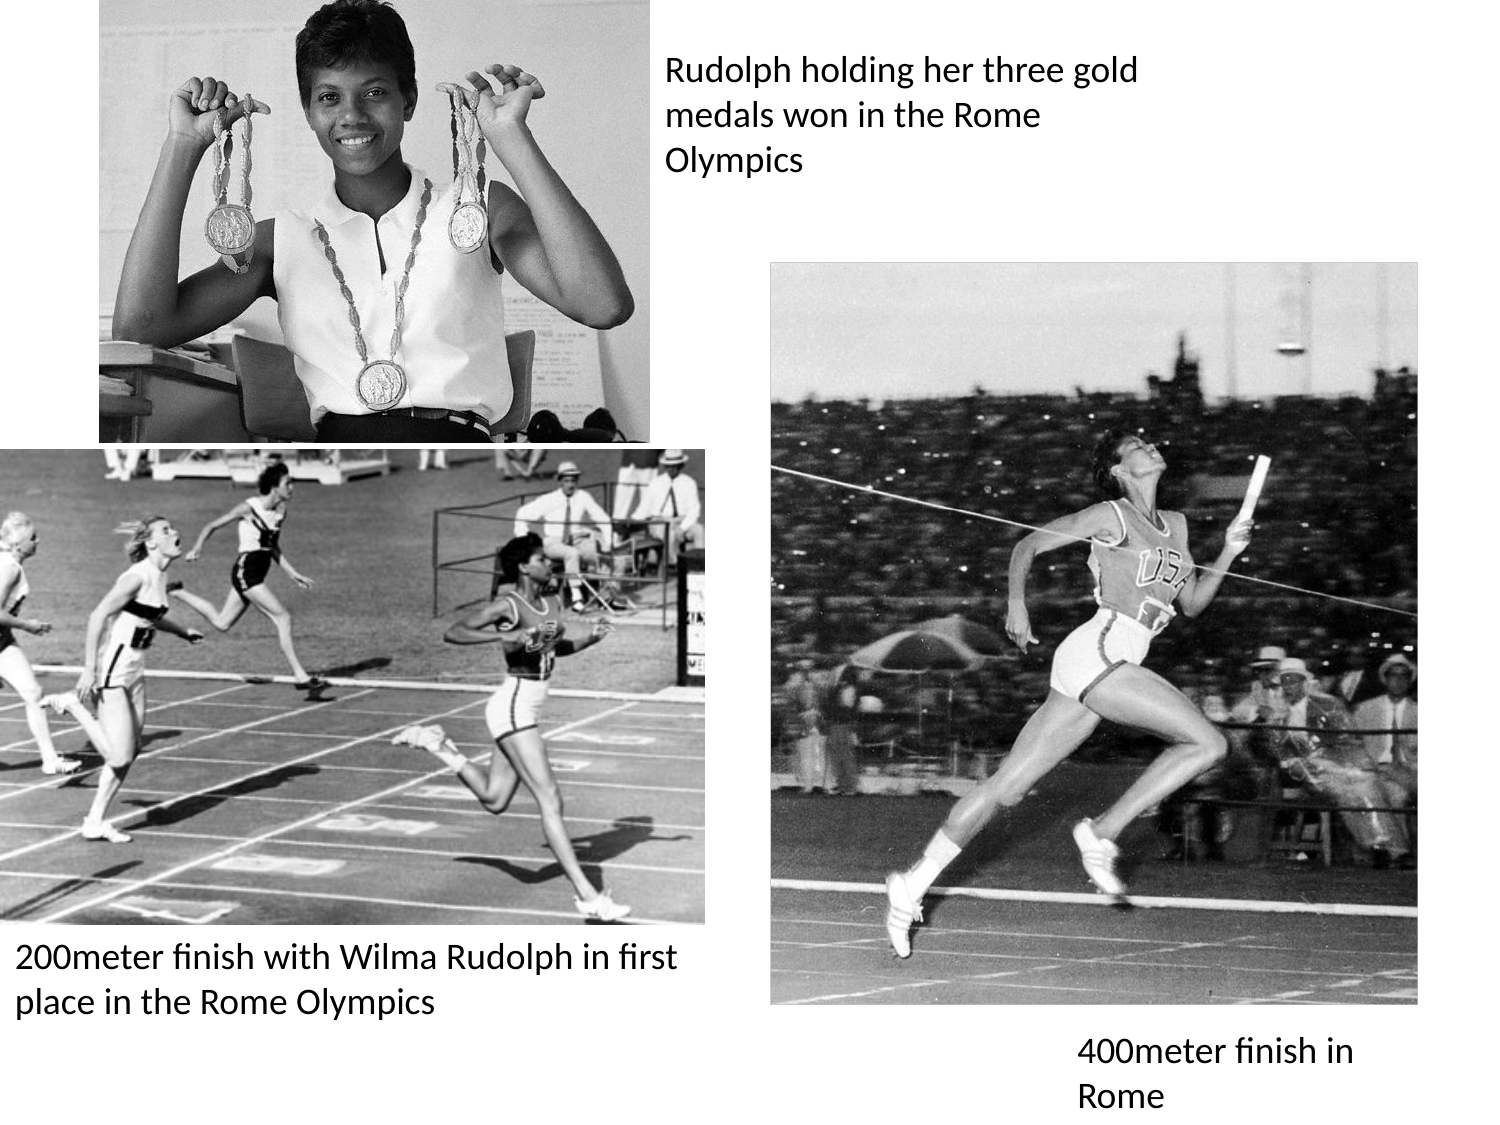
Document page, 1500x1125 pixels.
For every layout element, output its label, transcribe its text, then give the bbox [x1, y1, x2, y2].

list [0, 449, 705, 926]
picture [99, 0, 651, 443]
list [769, 262, 1418, 1006]
text_box 400meter finish in Rome [1062, 1018, 1400, 1124]
text_box 200meter finish with Wilma Rudolph in first place in the Rome Olympics [0, 924, 750, 1030]
text_box Rudolph holding her three gold medals won in the Rome Olympics [654, 37, 1188, 188]
